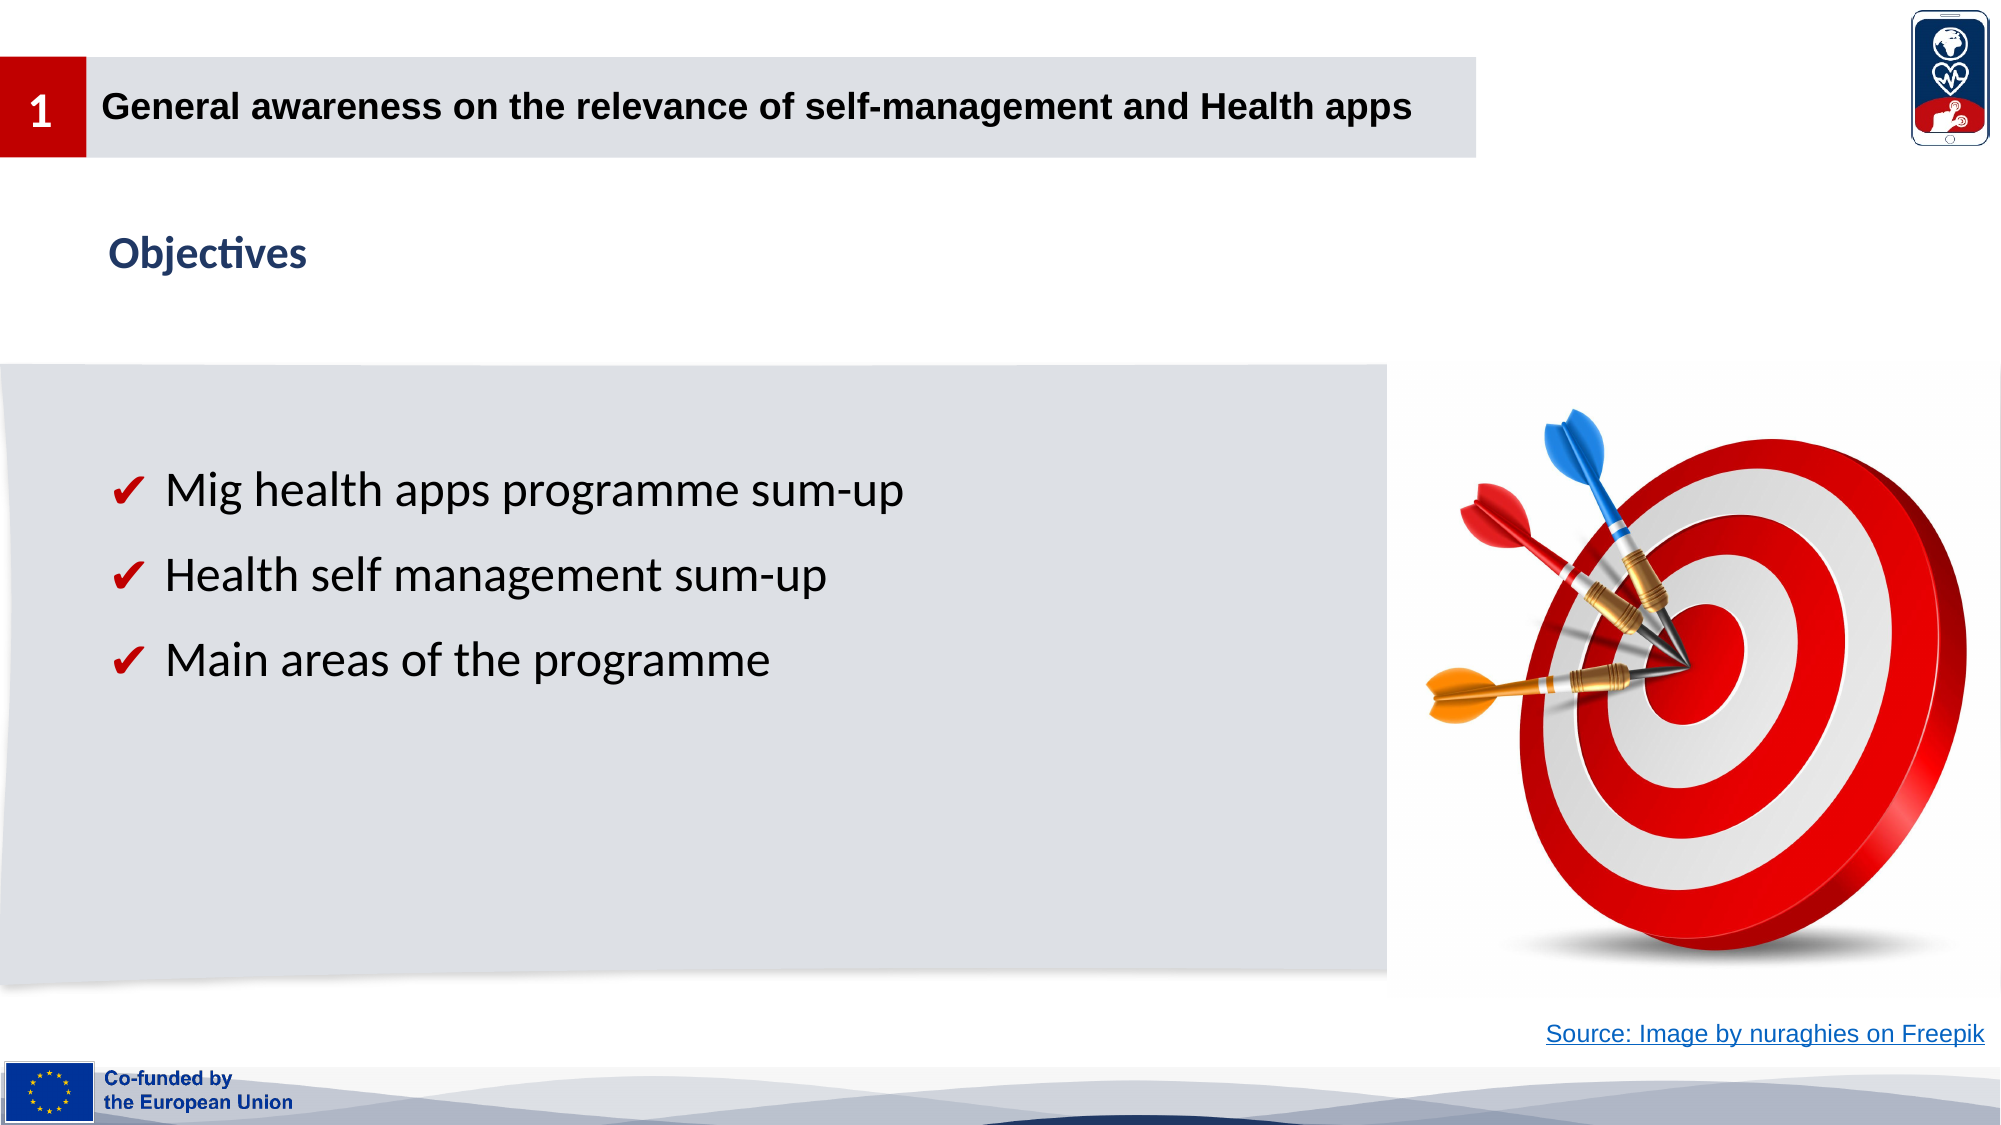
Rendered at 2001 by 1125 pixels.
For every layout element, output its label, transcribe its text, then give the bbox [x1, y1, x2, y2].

picture [1911, 10, 1990, 146]
title Objectives [93, 203, 1819, 305]
text_box General awareness on the relevance of self-management and Health apps [87, 57, 1477, 158]
text_box Source: Image by nuraghies on Freepik [1363, 1009, 2000, 1055]
picture [0, 1058, 2001, 1125]
text_box Mig health apps programme sum-up Health self management sum-up Main areas of the programme [93, 448, 1192, 731]
text_box 1 [0, 56, 87, 158]
picture [1387, 361, 2000, 998]
